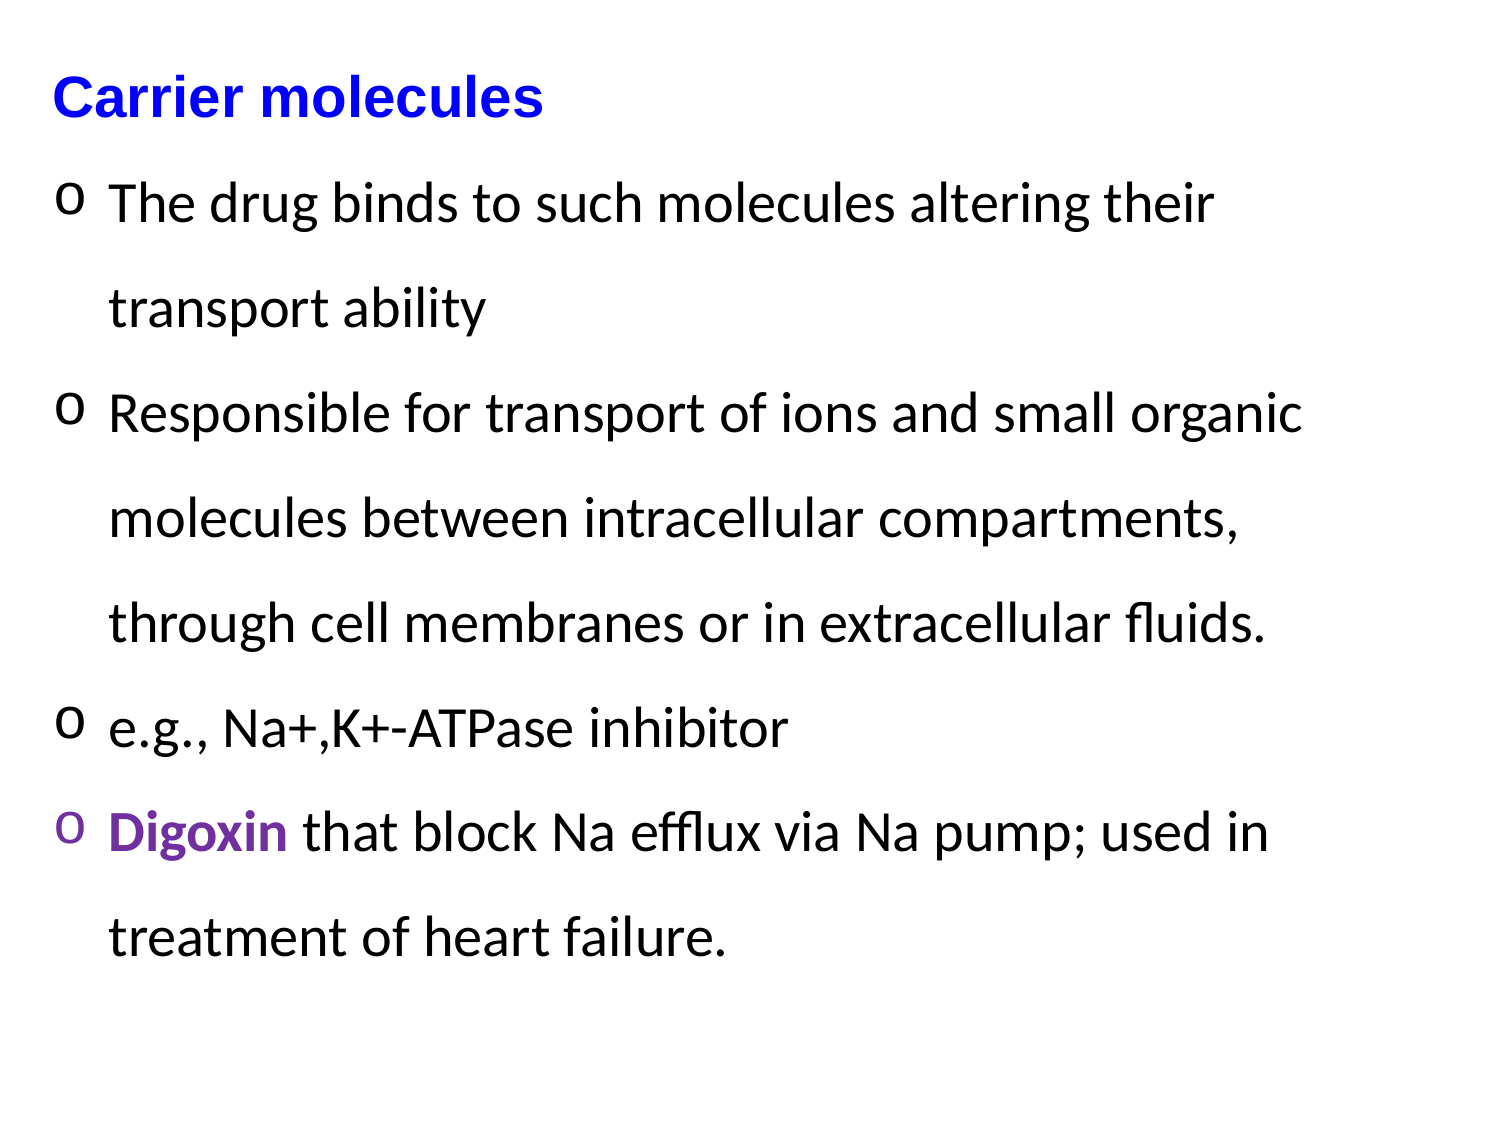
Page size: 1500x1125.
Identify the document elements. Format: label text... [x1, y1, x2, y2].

list Carrier molecules The drug binds to such molecules altering their transport ability Responsible for transport of ions and small organic molecules between intracellular compartments, through cell membranes or in extracellular fluids. e.g., Na+,K+-ATPase inhibitor Digoxin that block Na efflux via Na pump; used in treatment of heart failure. [37, 37, 1447, 1038]
